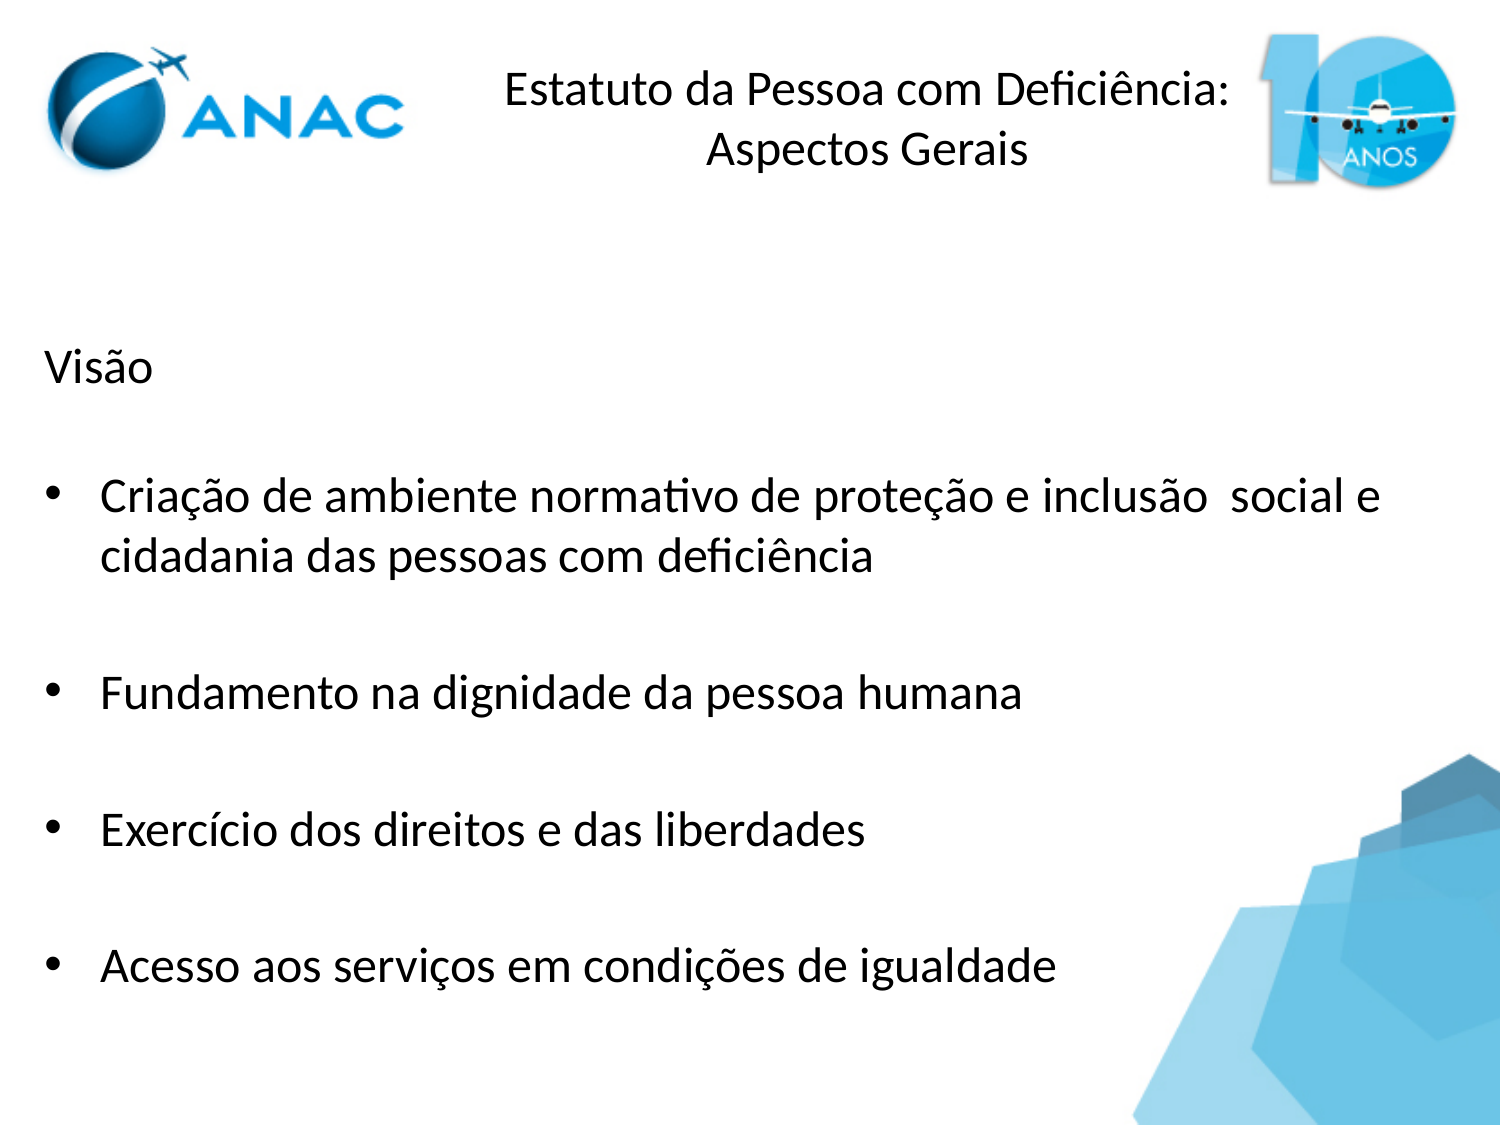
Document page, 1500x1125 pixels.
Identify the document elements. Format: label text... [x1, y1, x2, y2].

list Visão Criação de ambiente normativo de proteção e inclusão social e cidadania das pessoas com deficiência Fundamento na dignidade da pessoa humana Exercício dos direitos e das liberdades Acesso aos serviços em condições de igualdade [29, 326, 1459, 1005]
text_box Estatuto da Pessoa com Deficiência: Aspectos Gerais [490, 48, 1247, 183]
picture [0, 0, 1500, 1125]
